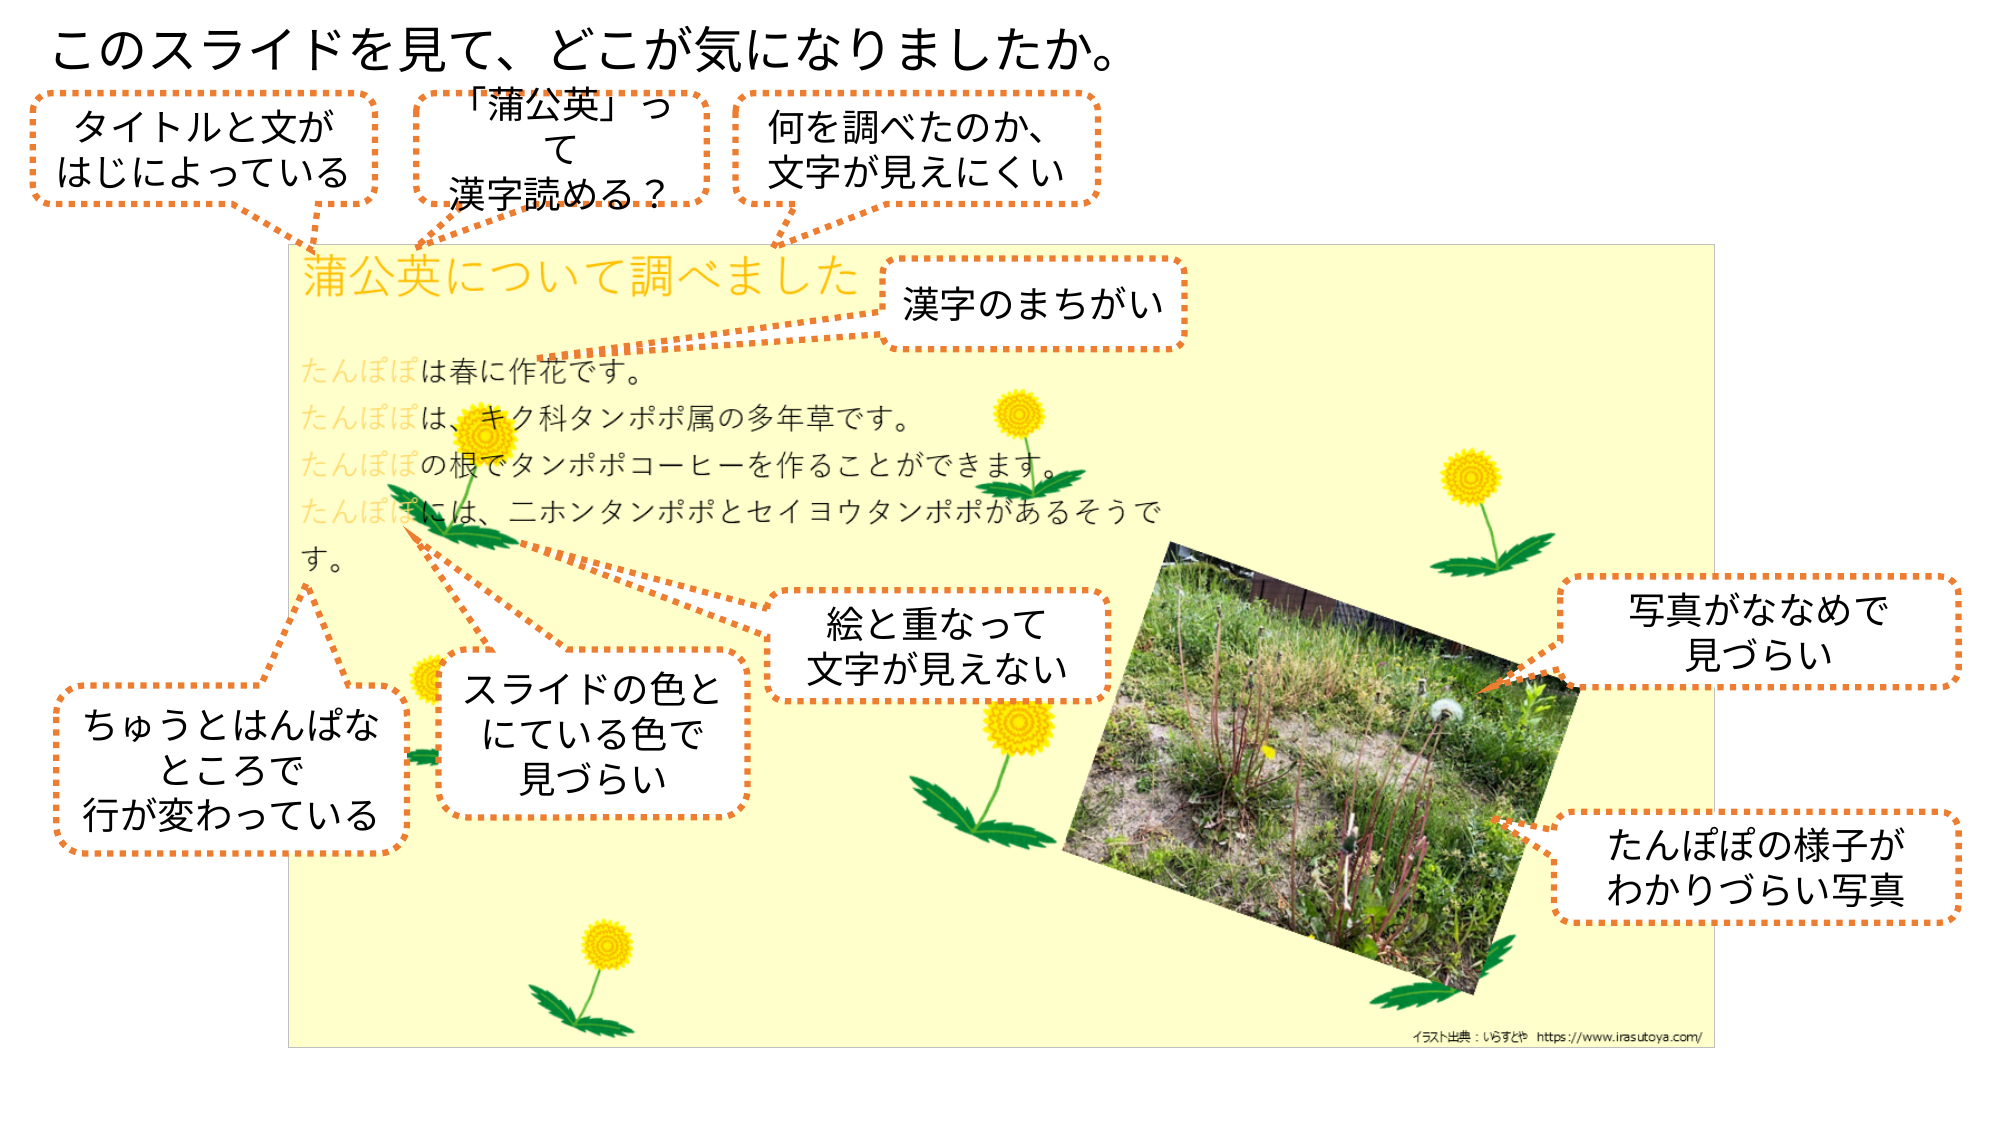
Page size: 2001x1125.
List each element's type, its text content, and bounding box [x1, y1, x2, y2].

text_box たんぽぽの様子が わかりづらい写真 [1715, 810, 1960, 924]
text_box タイトルと文が はじによっている [31, 92, 377, 244]
text_box 何を調べたのか、 文字が見えにくい [734, 92, 1100, 244]
text_box 「蒲公英」って 漢字読める？ [415, 92, 708, 244]
text_box ちゅうとはんぱな ところで 行が変わっている [55, 624, 288, 855]
text_box このスライドを見て、どこが気になりましたか。 [32, 10, 1389, 86]
text_box 写真がななめで 見づらい [1715, 575, 1960, 689]
picture [288, 244, 1715, 1048]
